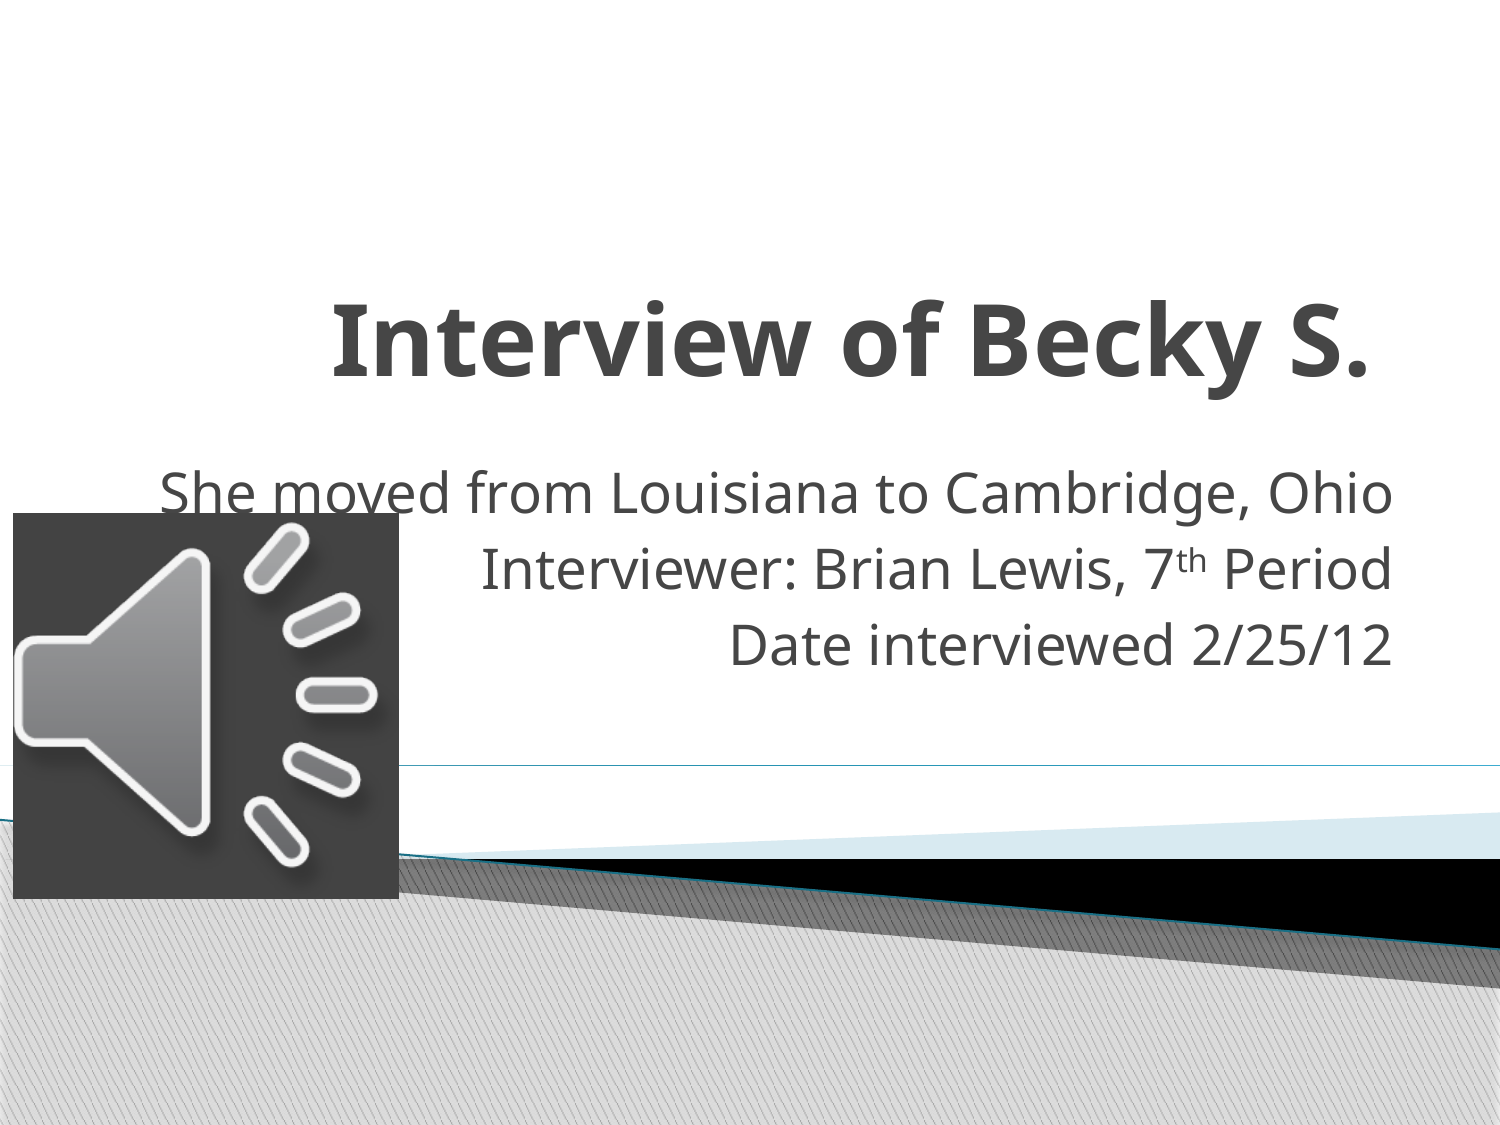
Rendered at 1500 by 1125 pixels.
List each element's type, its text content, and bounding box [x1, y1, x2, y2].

title Interview of Becky S. [112, 162, 1388, 404]
picture [0, 512, 1500, 989]
subtitle She moved from Louisiana to Cambridge, Ohio Interviewer: Brian Lewis, 7th Period Date interviewed 2/25/12 [87, 450, 1413, 738]
